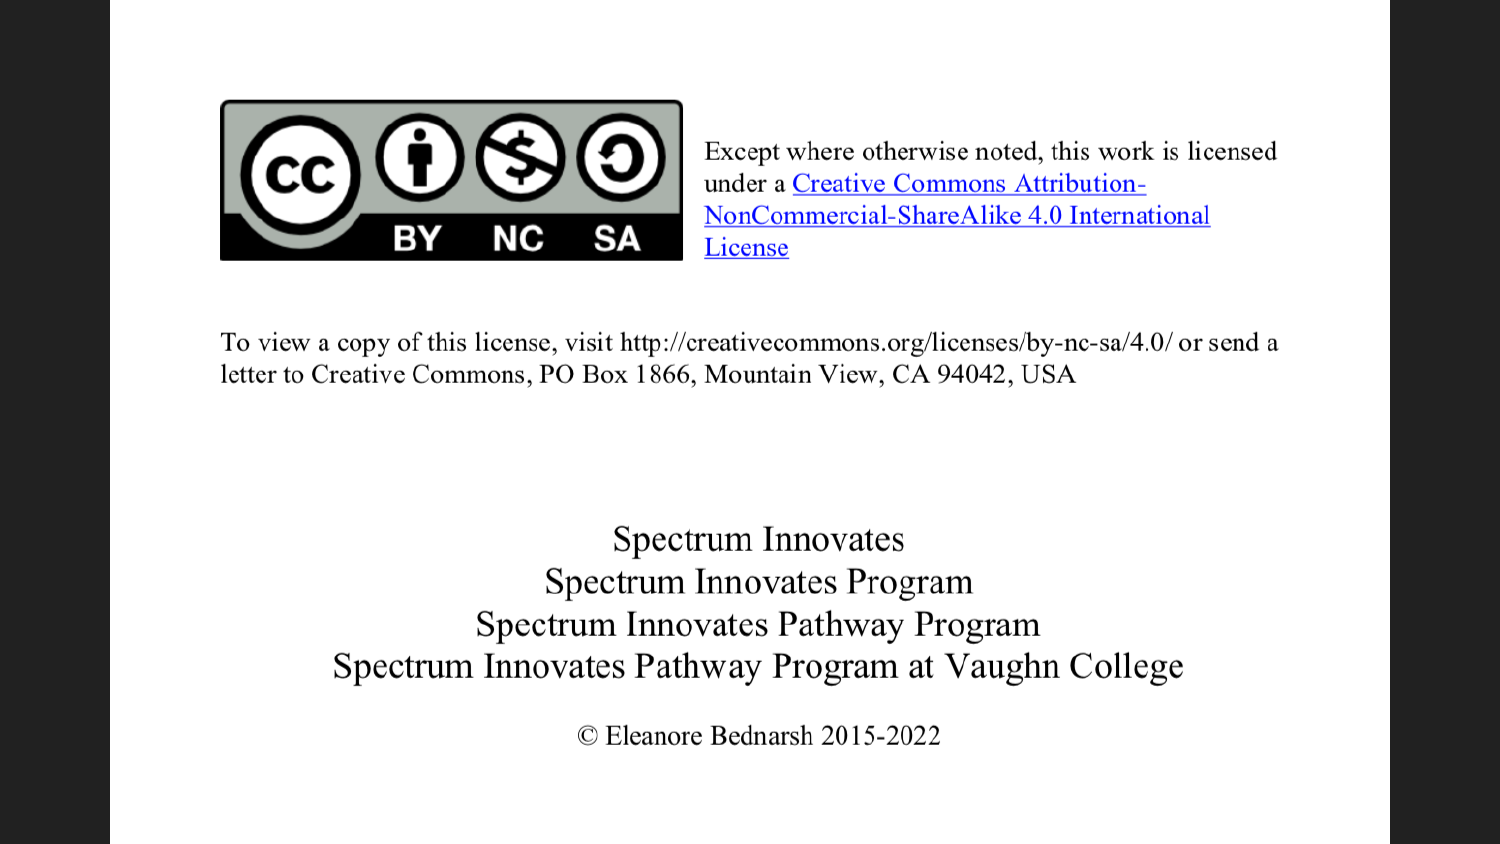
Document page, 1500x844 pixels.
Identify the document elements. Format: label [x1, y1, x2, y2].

picture [110, 0, 1390, 844]
